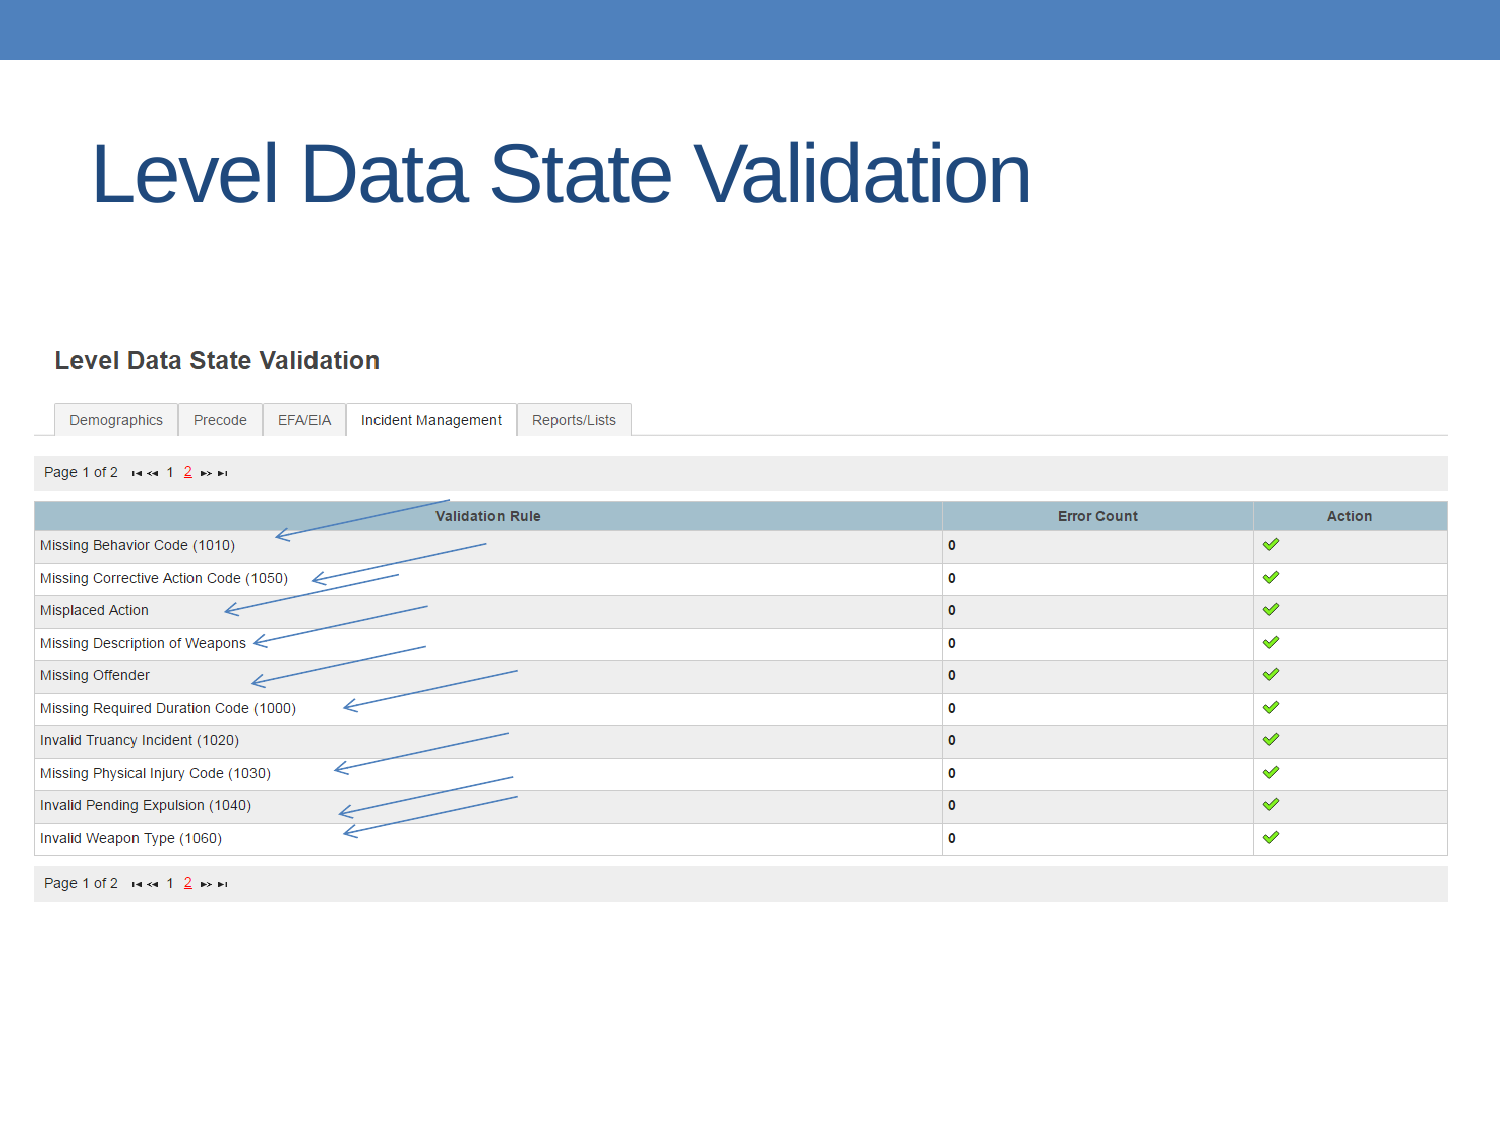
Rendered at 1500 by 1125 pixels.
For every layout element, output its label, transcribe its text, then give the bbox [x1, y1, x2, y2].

picture [12, 337, 1469, 913]
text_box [342, 670, 518, 709]
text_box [311, 543, 487, 582]
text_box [223, 574, 400, 613]
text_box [252, 605, 428, 644]
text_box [274, 499, 451, 538]
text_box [342, 796, 518, 835]
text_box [338, 776, 514, 815]
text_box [250, 646, 426, 685]
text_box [333, 732, 509, 771]
title Level Data State Validation [75, 87, 1425, 250]
